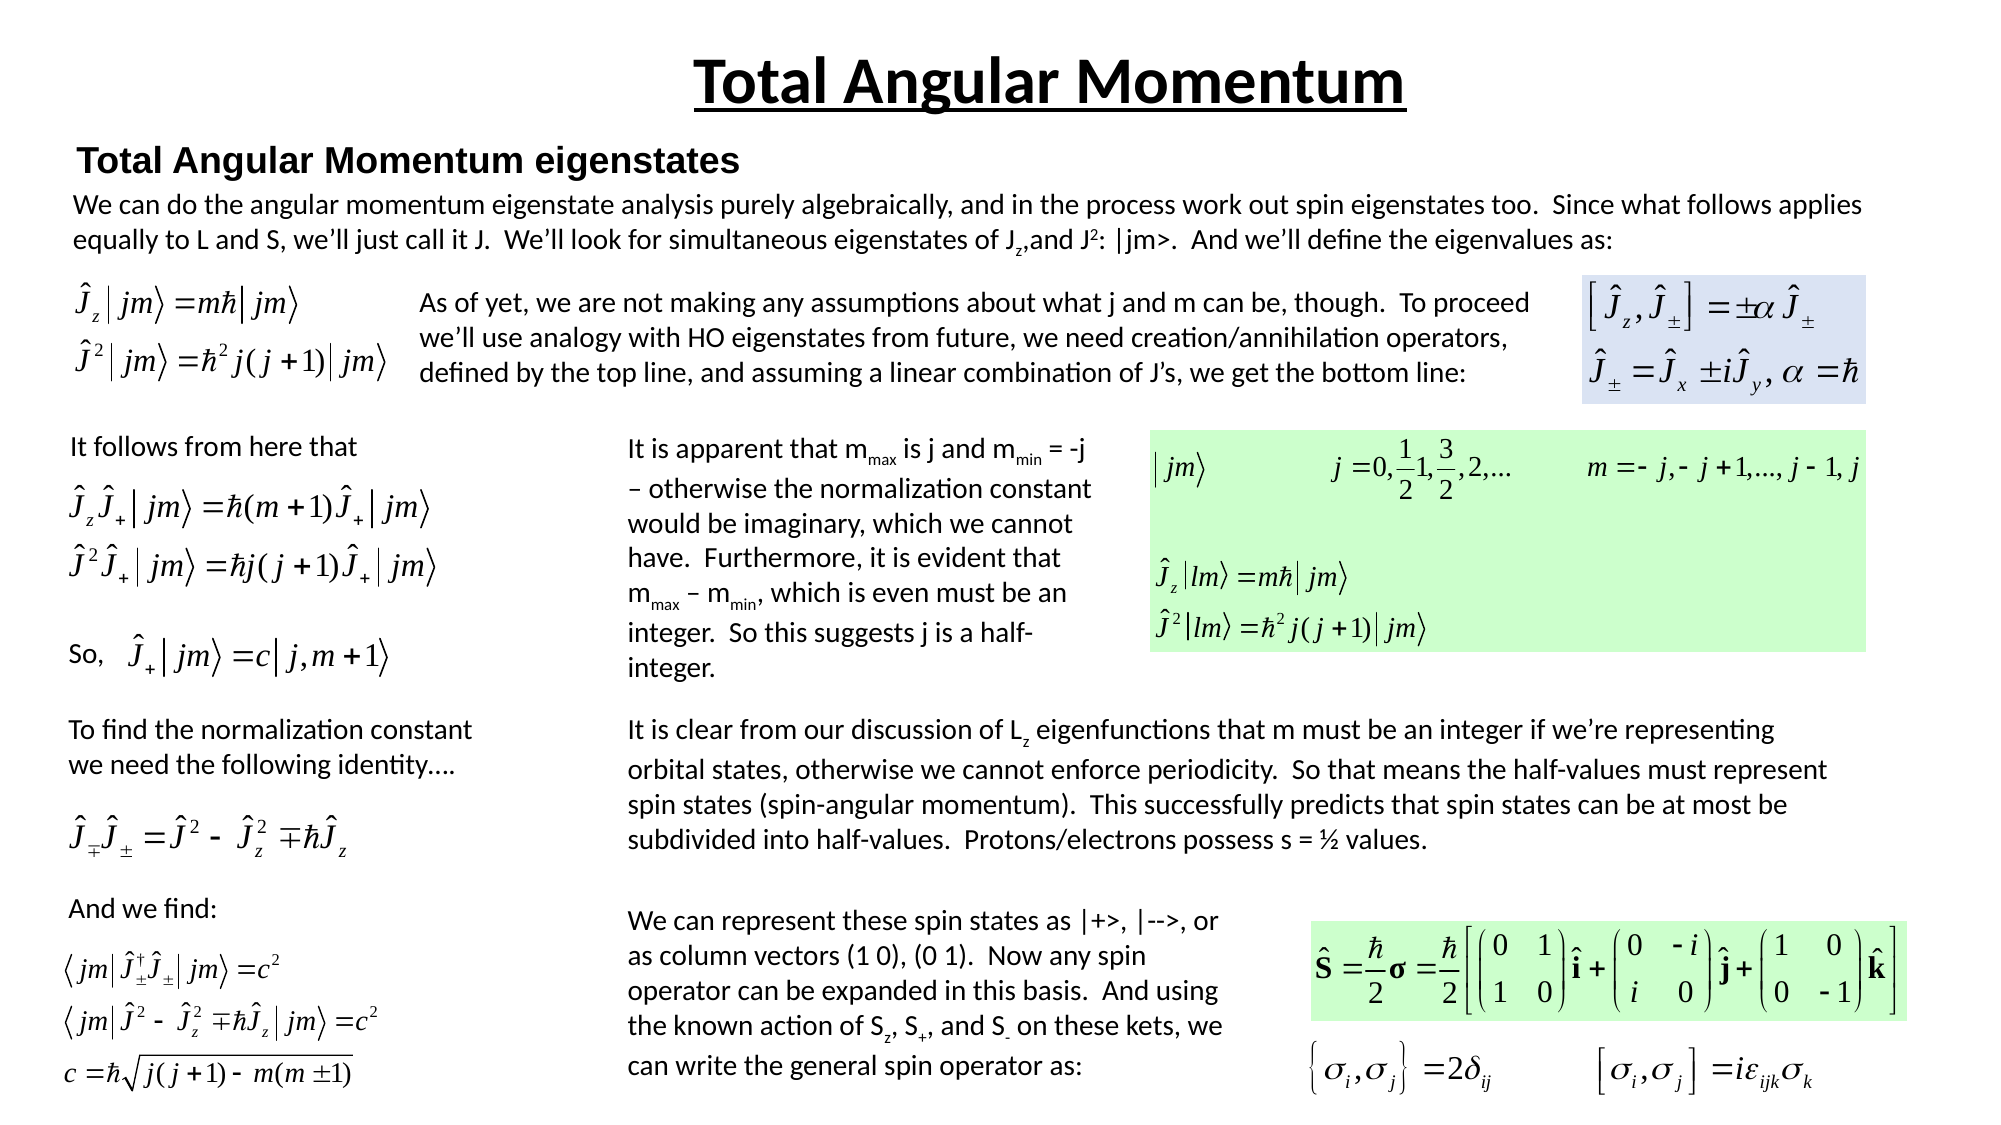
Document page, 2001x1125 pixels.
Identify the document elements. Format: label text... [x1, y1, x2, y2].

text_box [1591, 1040, 1819, 1102]
text_box It is clear from our discussion of Lz eigenfunctions that m must be an integer if we’re representing orbital states, otherwise we cannot enforce periodicity. So that means the half-values must represent spin states (spin-angular momentum). This successfully predicts that spin states can be at most be subdivided into half-values. Protons/electrons possess s = ½ values. [612, 703, 1866, 863]
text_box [62, 808, 354, 866]
text_box To find the normalization constant we need the following identity…. [53, 702, 529, 788]
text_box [1311, 921, 1908, 1021]
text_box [1581, 274, 1866, 404]
text_box We can represent these spin states as |+>, |-->, or as column vectors (1 0), (0 1). Now any spin operator can be expanded in this basis. And using the known action of Sz, S+, and S- on these kets, we can write the general spin operator as: [612, 894, 1243, 1089]
text_box We can do the angular momentum eigenstate analysis purely algebraically, and in the process work out spin eigenstates too. Since what follows applies equally to L and S, we’ll just call it J. We’ll look for simultaneous eigenstates of Jz,and J2: |jm>. And we’ll define the eigenvalues as: [58, 177, 1893, 268]
text_box And we find: [53, 881, 359, 932]
text_box It is apparent that mmax is j and mmin = -j – otherwise the normalization constant would be imaginary, which we cannot have. Furthermore, it is evident that mmax – mmin, which is even must be an integer. So this suggests j is a half-integer. [612, 421, 1115, 691]
text_box Total Angular Momentum [679, 29, 1427, 125]
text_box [1306, 1040, 1498, 1102]
text_box It follows from here that [55, 420, 380, 470]
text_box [59, 944, 387, 1098]
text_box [1149, 429, 1866, 653]
text_box As of yet, we are not making any assumptions about what j and m can be, though. To proceed we’ll use analogy with HO eigenstates from future, we need creation/annihilation operators, defined by the top line, and assuming a linear combination of J’s, we get the bottom line: [404, 276, 1569, 396]
text_box So, [53, 627, 120, 678]
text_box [68, 274, 392, 389]
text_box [61, 477, 442, 594]
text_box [120, 627, 396, 684]
text_box Total Angular Momentum eigenstates [61, 128, 756, 177]
